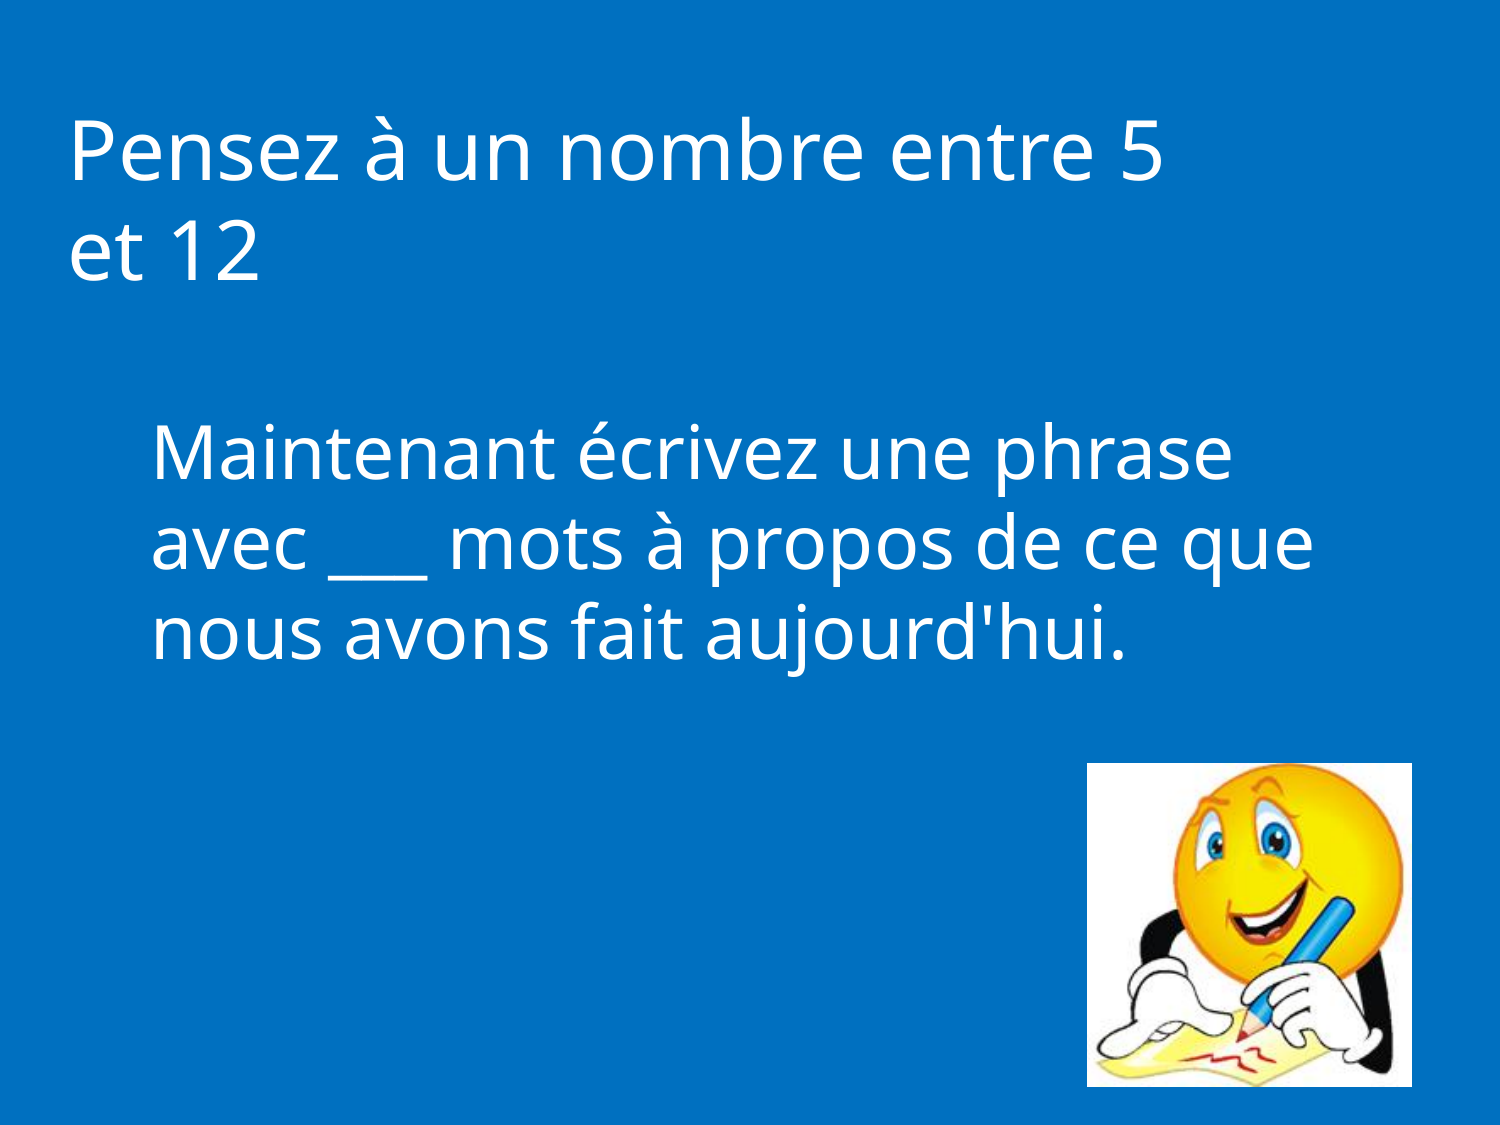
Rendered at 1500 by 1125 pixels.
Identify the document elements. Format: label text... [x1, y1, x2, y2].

text_box Pensez à un nombre entre 5 et 12 [53, 90, 1247, 305]
picture [1087, 762, 1412, 1088]
text_box Maintenant écrivez une phrase avec ___ mots à propos de ce que nous avons fait aujourd'hui. [135, 397, 1376, 682]
